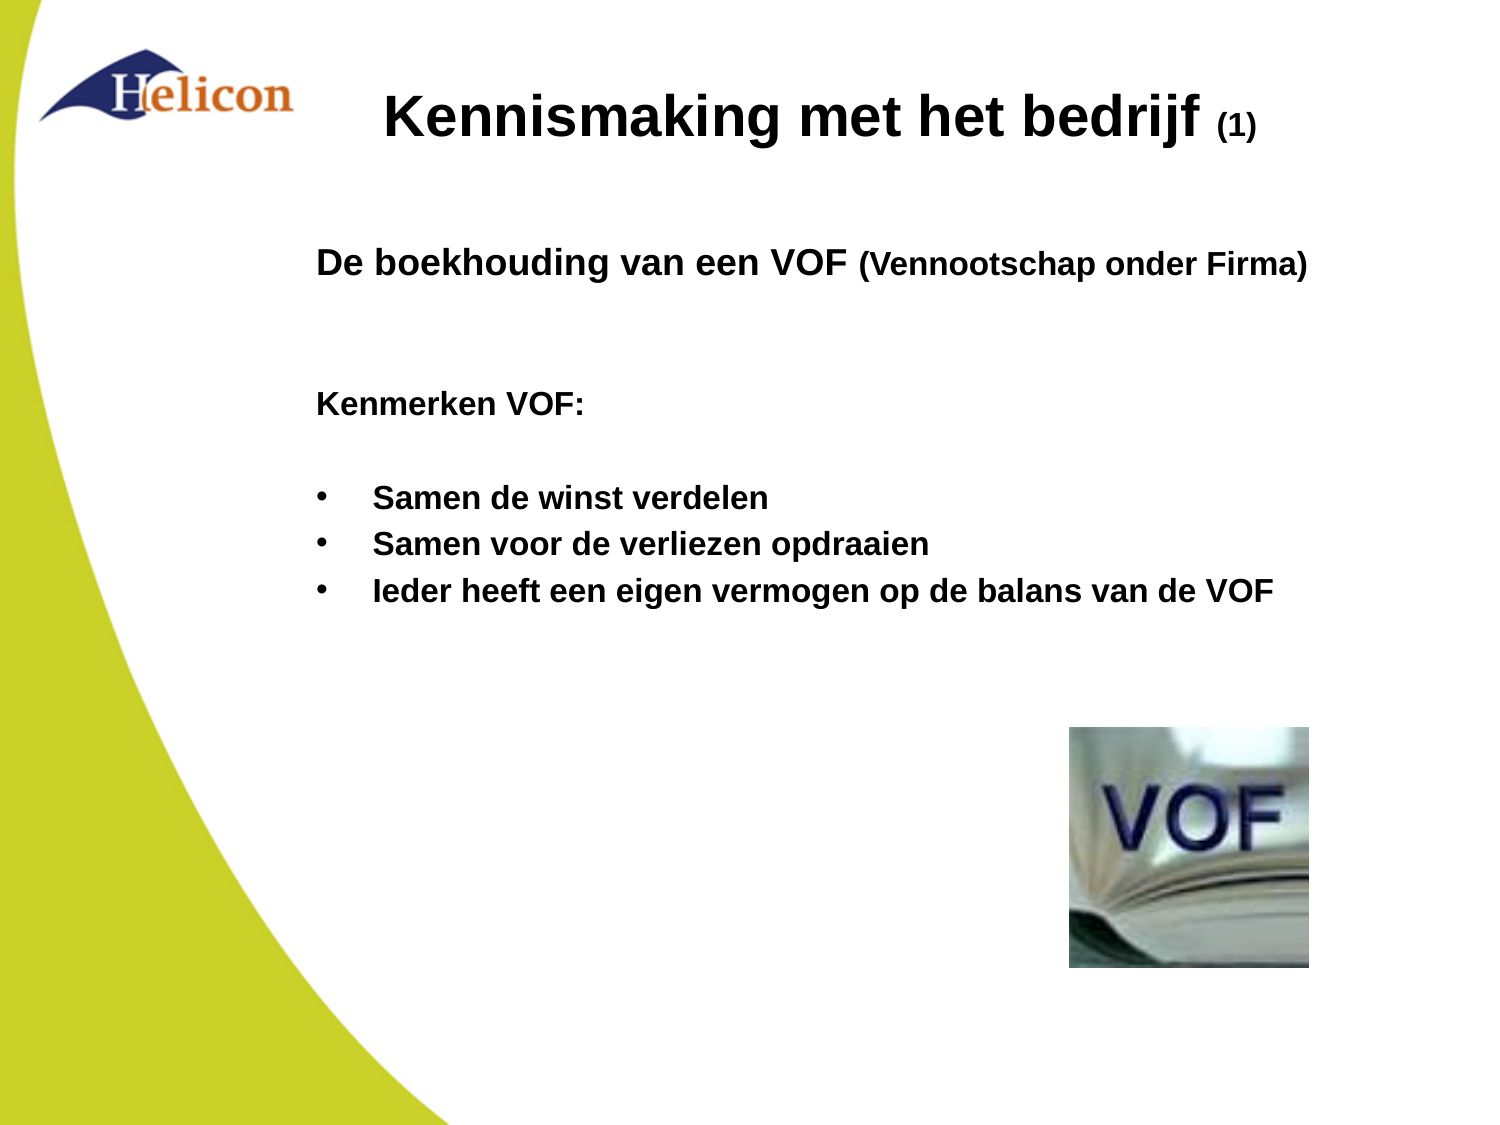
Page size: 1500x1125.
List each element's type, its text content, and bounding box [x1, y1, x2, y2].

title Kennismaking met het bedrijf (1) [230, 19, 1411, 207]
list De boekhouding van een VOF (Vennootschap onder Firma) Kenmerken VOF: Samen de winst verdelen Samen voor de verliezen opdraaien Ieder heeft een eigen vermogen op de balans van de VOF [301, 230, 1425, 1039]
picture [0, 0, 1500, 1125]
